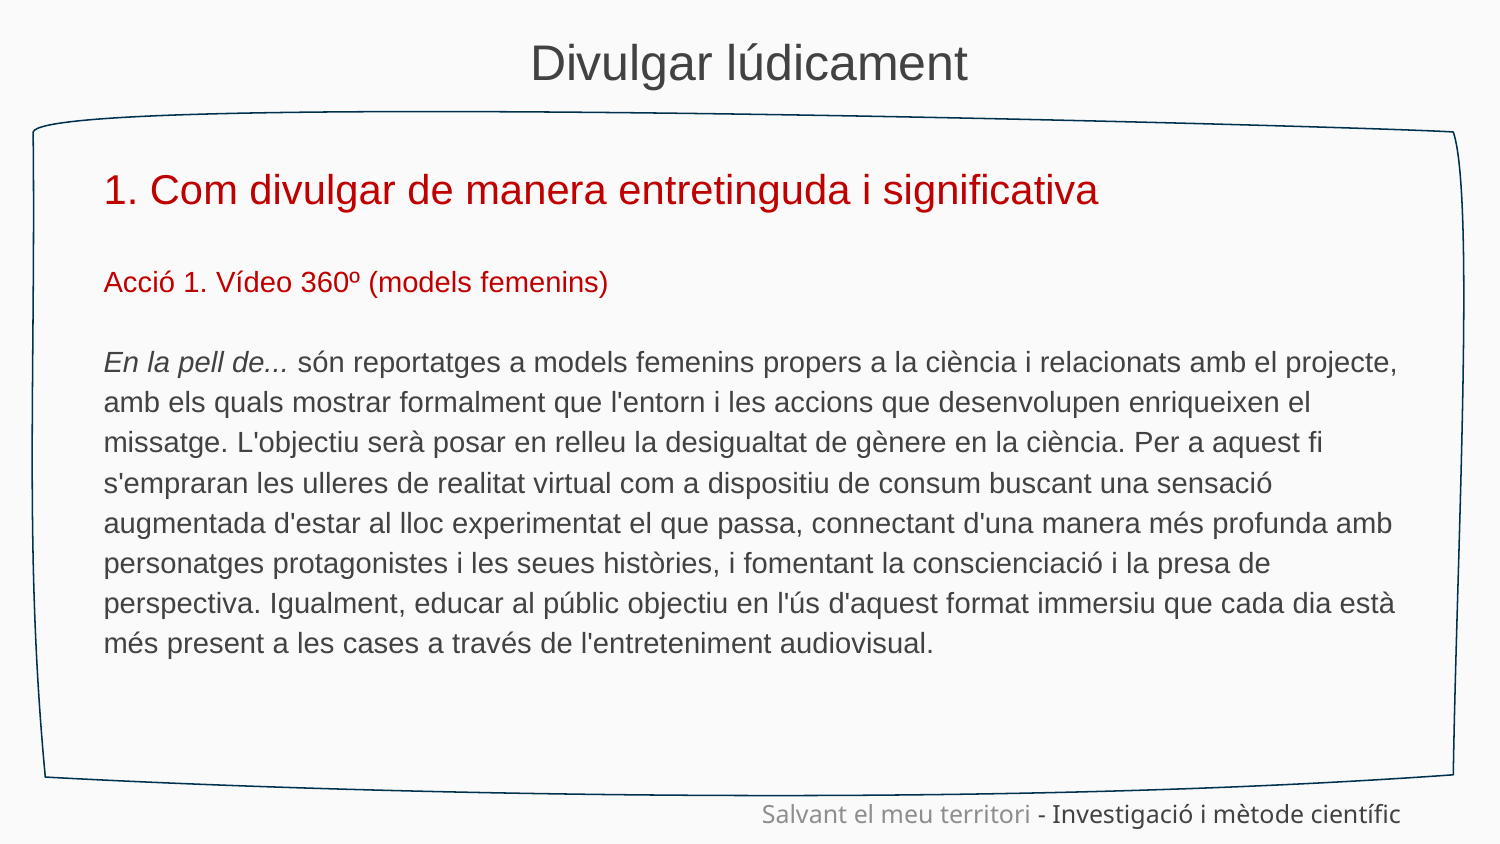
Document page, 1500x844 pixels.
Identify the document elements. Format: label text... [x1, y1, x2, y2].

title Divulgar lúdicament [0, 20, 1499, 106]
text_box Salvant el meu territori - Investigació i mètode científic [88, 790, 1417, 844]
text_box 1. Com divulgar de manera entretinguda i significativa [88, 147, 1417, 234]
text_box [32, 111, 1464, 790]
text_box Acció 1. Vídeo 360º (models femenins) En la pell de... són reportatges a models femenins propers a la ciència i relacionats amb el projecte, amb els quals mostrar formalment que l'entorn i les accions que desenvolupen enriqueixen el missatge. L'objectiu serà posar en relleu la desigualtat de gènere en la ciència. Per a aquest fi s'empraran les ulleres de realitat virtual com a dispositiu de consum buscant una sensació augmentada d'estar al lloc experimentat el que passa, connectant d'una manera més profunda amb personatges protagonistes i les seues històries, i fomentant la conscienciació i la presa de perspectiva. Igualment, educar al públic objectiu en l'ús d'aquest format immersiu que cada dia està més present a les cases a través de l'entreteniment audiovisual. [88, 242, 1417, 747]
